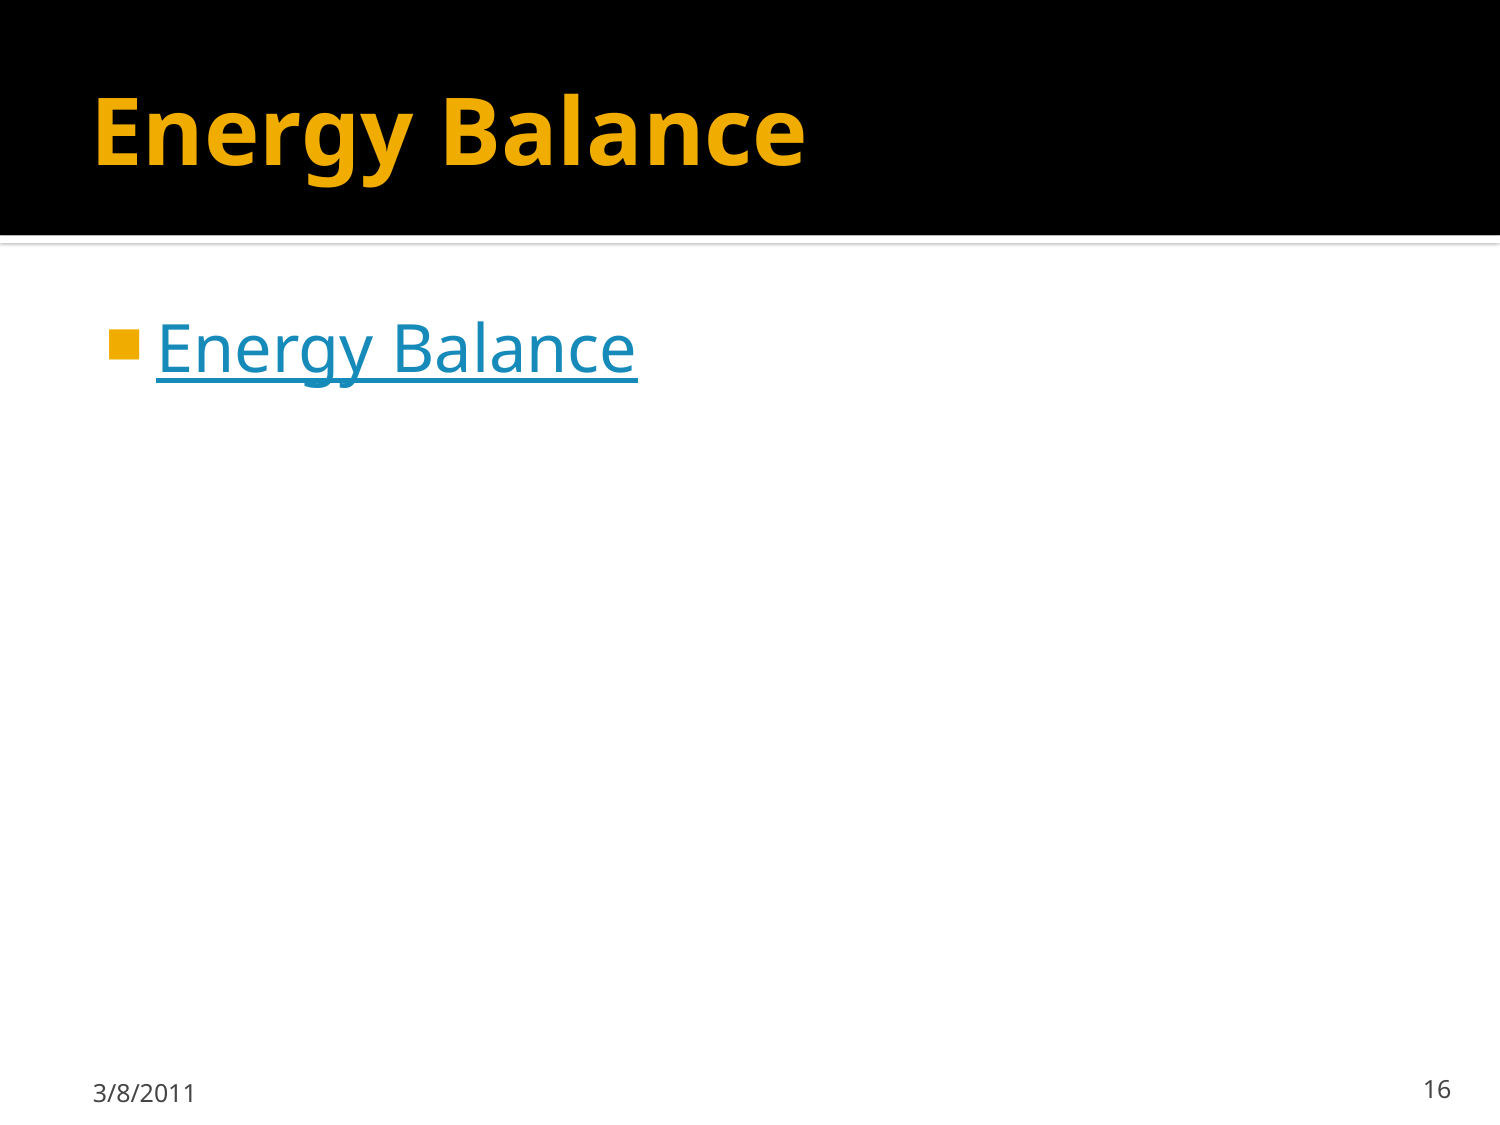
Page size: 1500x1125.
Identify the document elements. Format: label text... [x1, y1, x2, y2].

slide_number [75, 1062, 425, 1108]
title Energy Balance [75, 25, 1425, 231]
slide_number 16 [1345, 1062, 1467, 1108]
list Energy Balance [75, 291, 1425, 1050]
